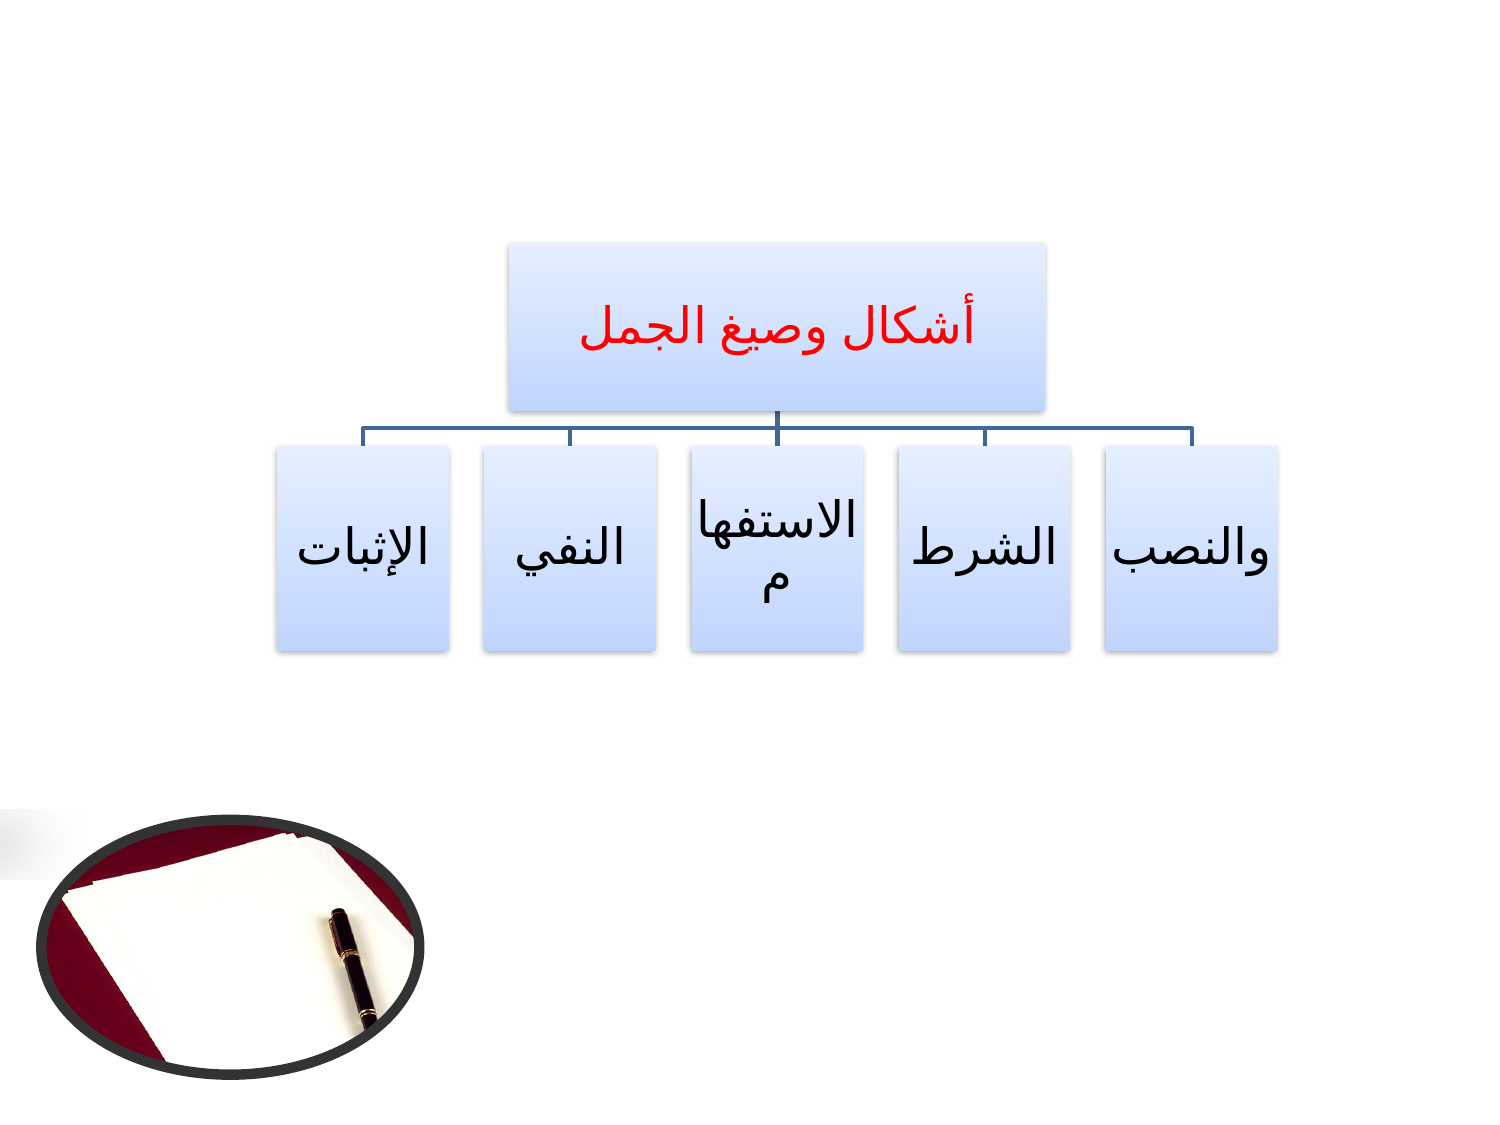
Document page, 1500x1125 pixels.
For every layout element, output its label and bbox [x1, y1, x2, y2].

text_box [277, 113, 1278, 781]
picture [41, 819, 420, 1075]
